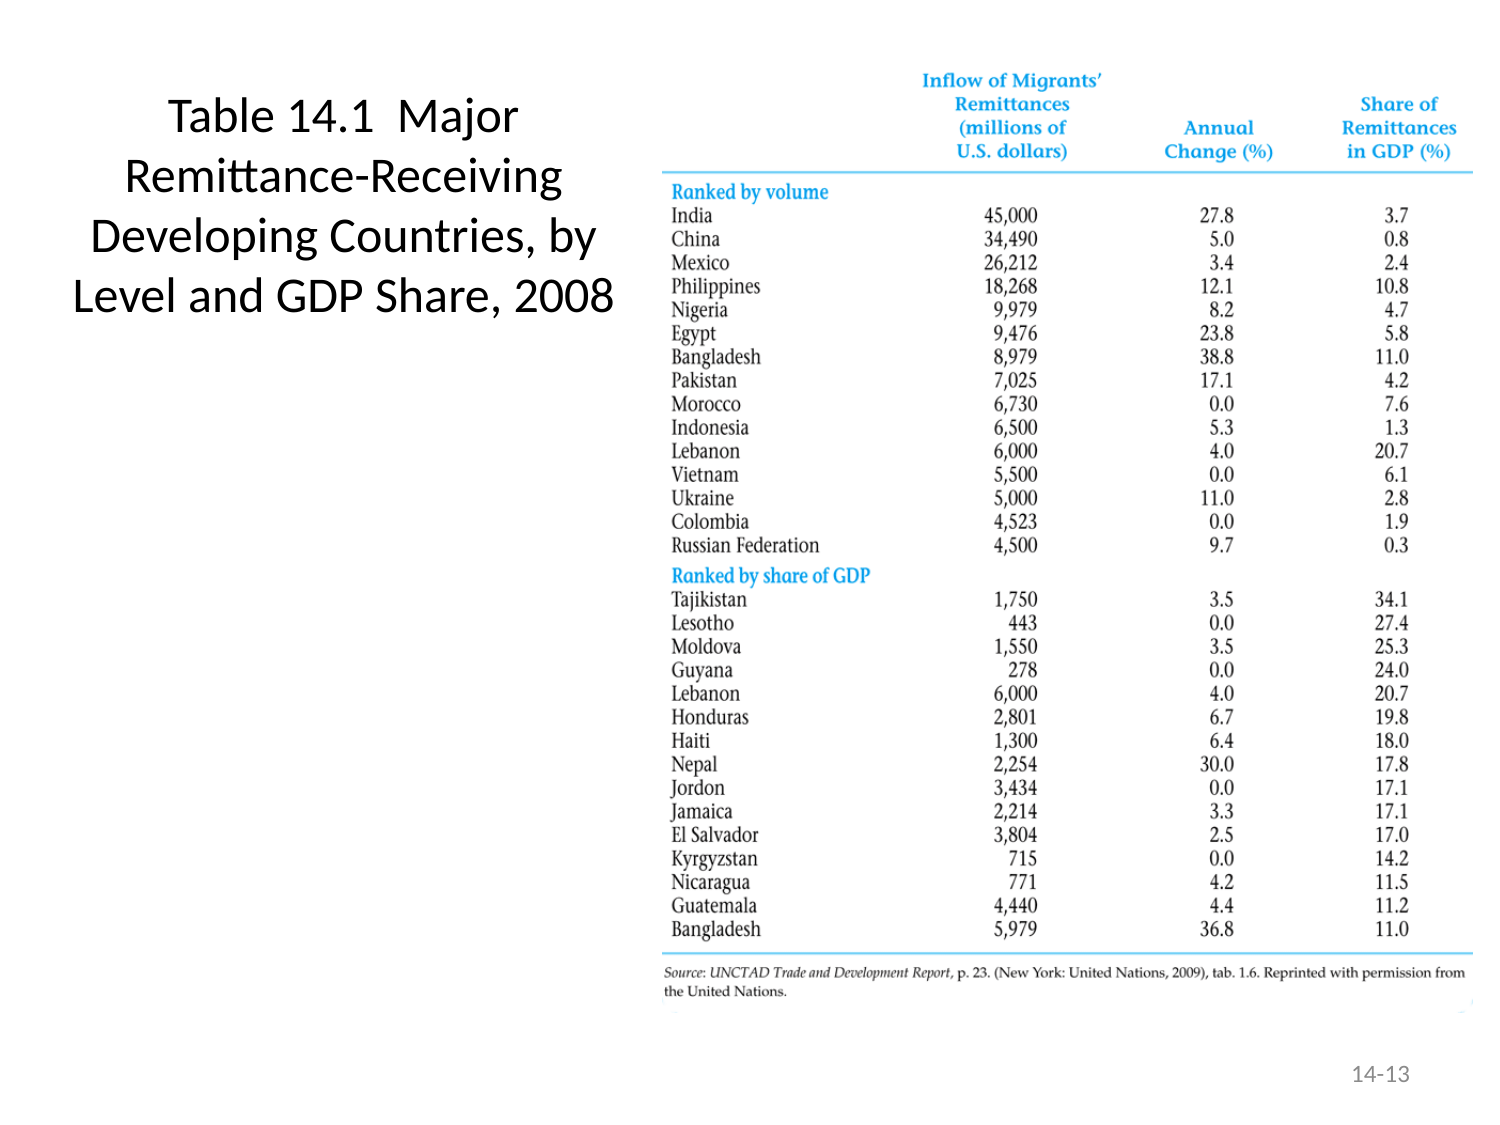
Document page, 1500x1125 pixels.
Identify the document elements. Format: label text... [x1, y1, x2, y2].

title Table 14.1 Major Remittance-Receiving Developing Countries, by Level and GDP Share, 2008 [50, 75, 638, 613]
picture [662, 62, 1473, 1013]
slide_number 14-13 [1074, 1042, 1425, 1103]
